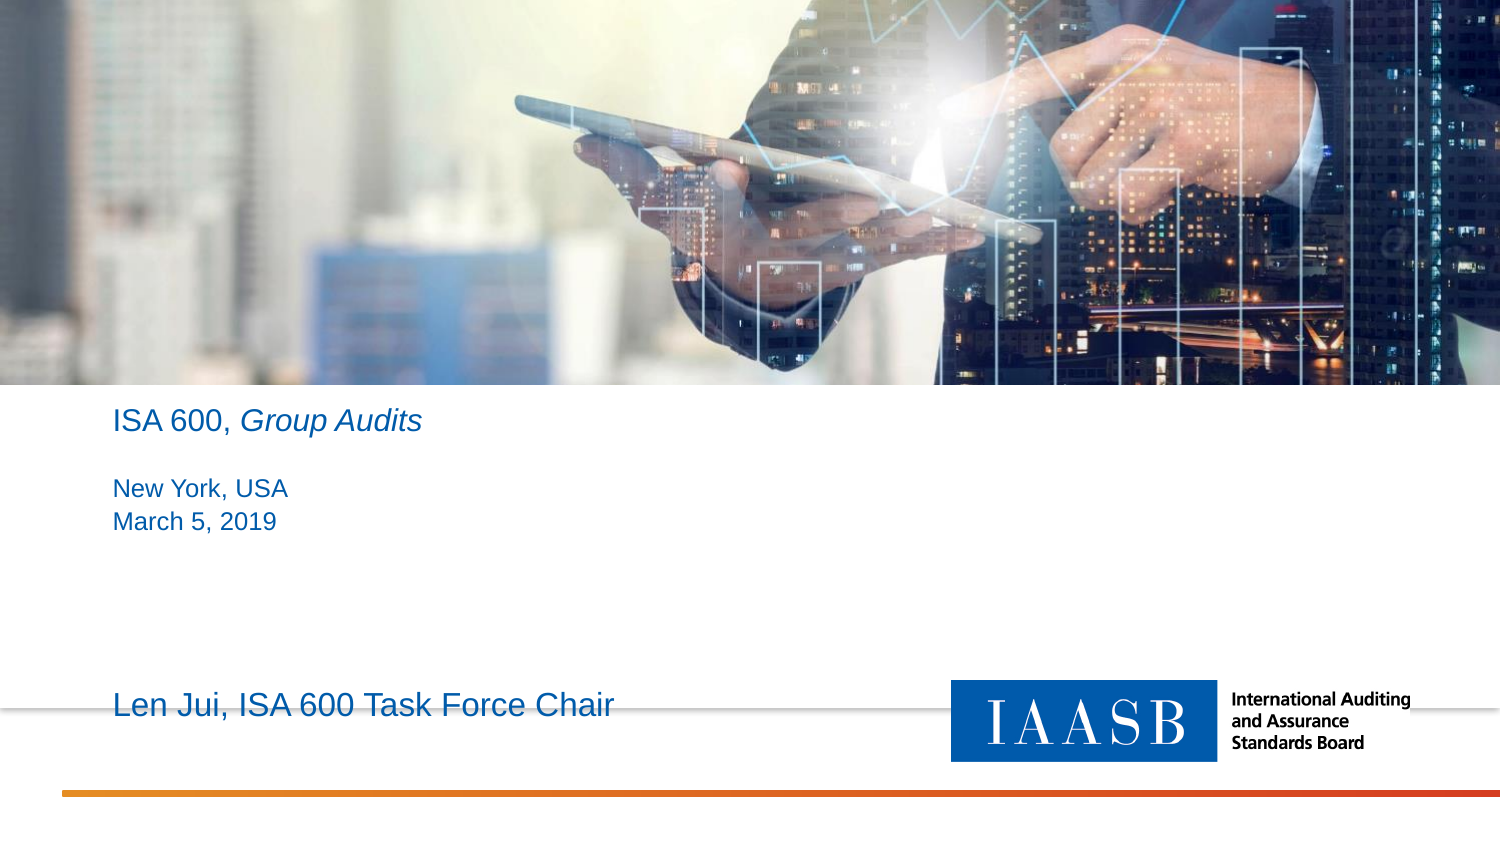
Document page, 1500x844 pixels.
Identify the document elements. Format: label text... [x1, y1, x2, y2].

title ISA 600, Group Audits New York, USA March 5, 2019 [112, 404, 1408, 628]
picture [951, 680, 1410, 762]
picture [0, 0, 1500, 385]
subtitle Len Jui, ISA 600 Task Force Chair [112, 661, 889, 723]
